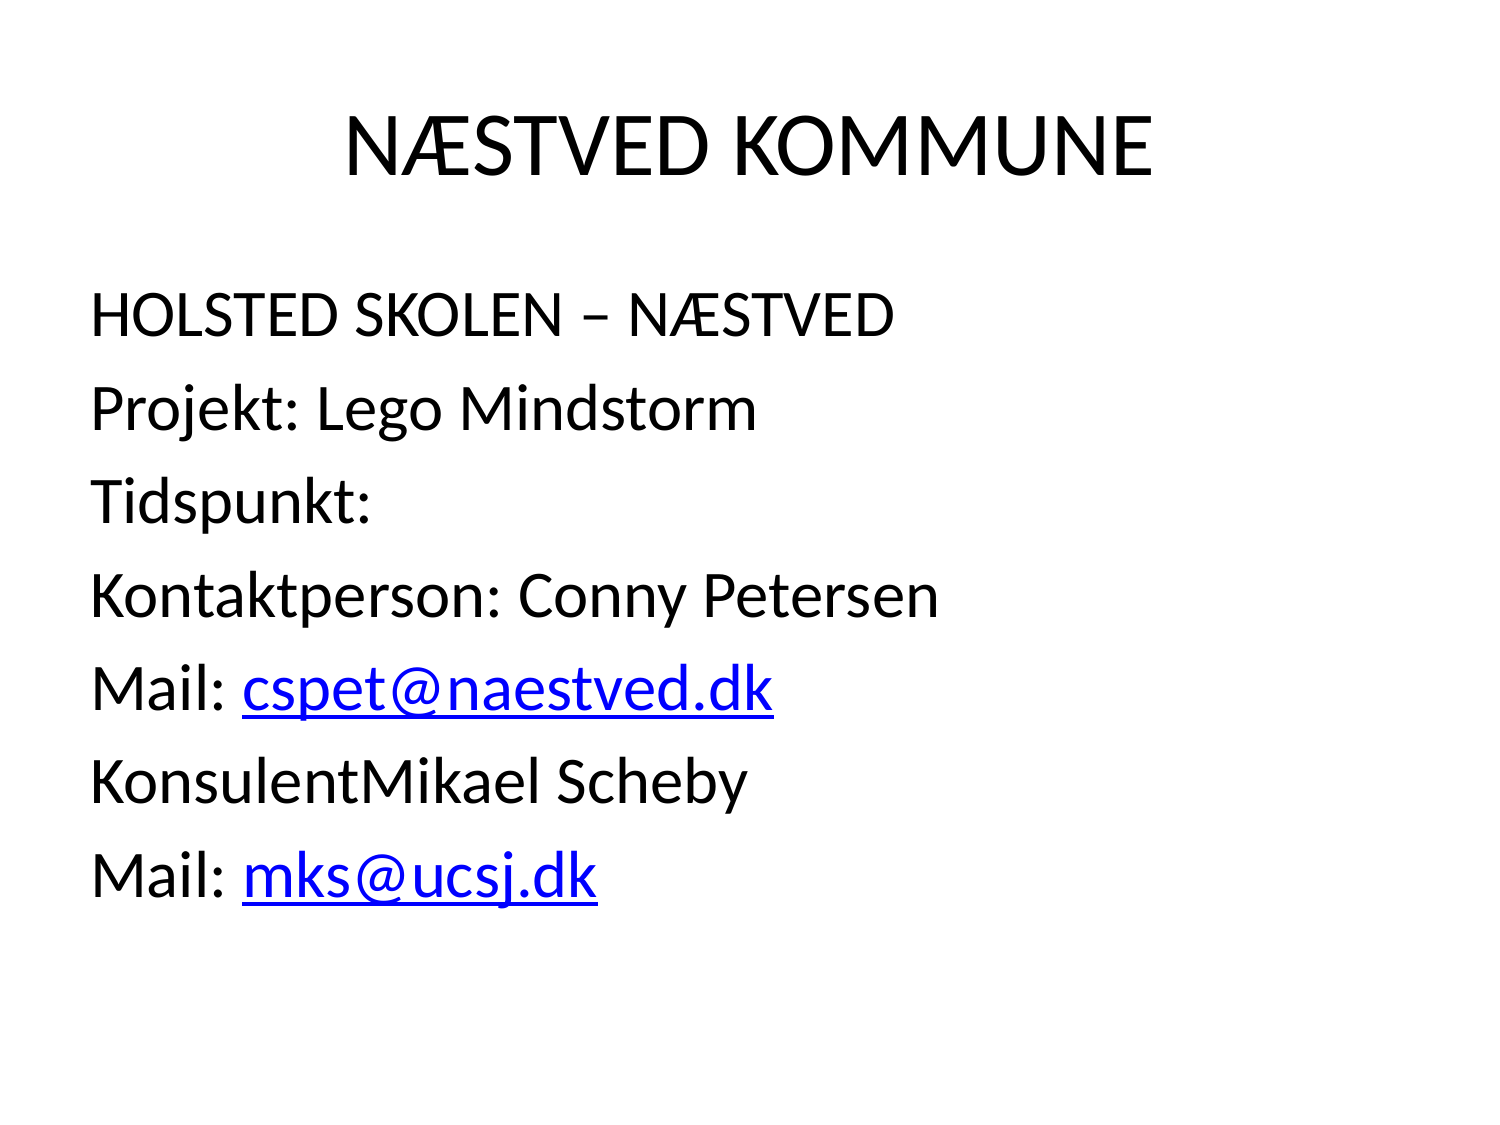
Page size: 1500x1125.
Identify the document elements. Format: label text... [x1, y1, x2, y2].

list HOLSTED SKOLEN – NÆSTVED Projekt: Lego Mindstorm Tidspunkt: Kontaktperson: Conny Petersen Mail: cspet@naestved.dk KonsulentMikael Scheby Mail: mks@ucsj.dk [75, 262, 1425, 1005]
title NÆSTVED KOMMUNE [75, 45, 1425, 233]
